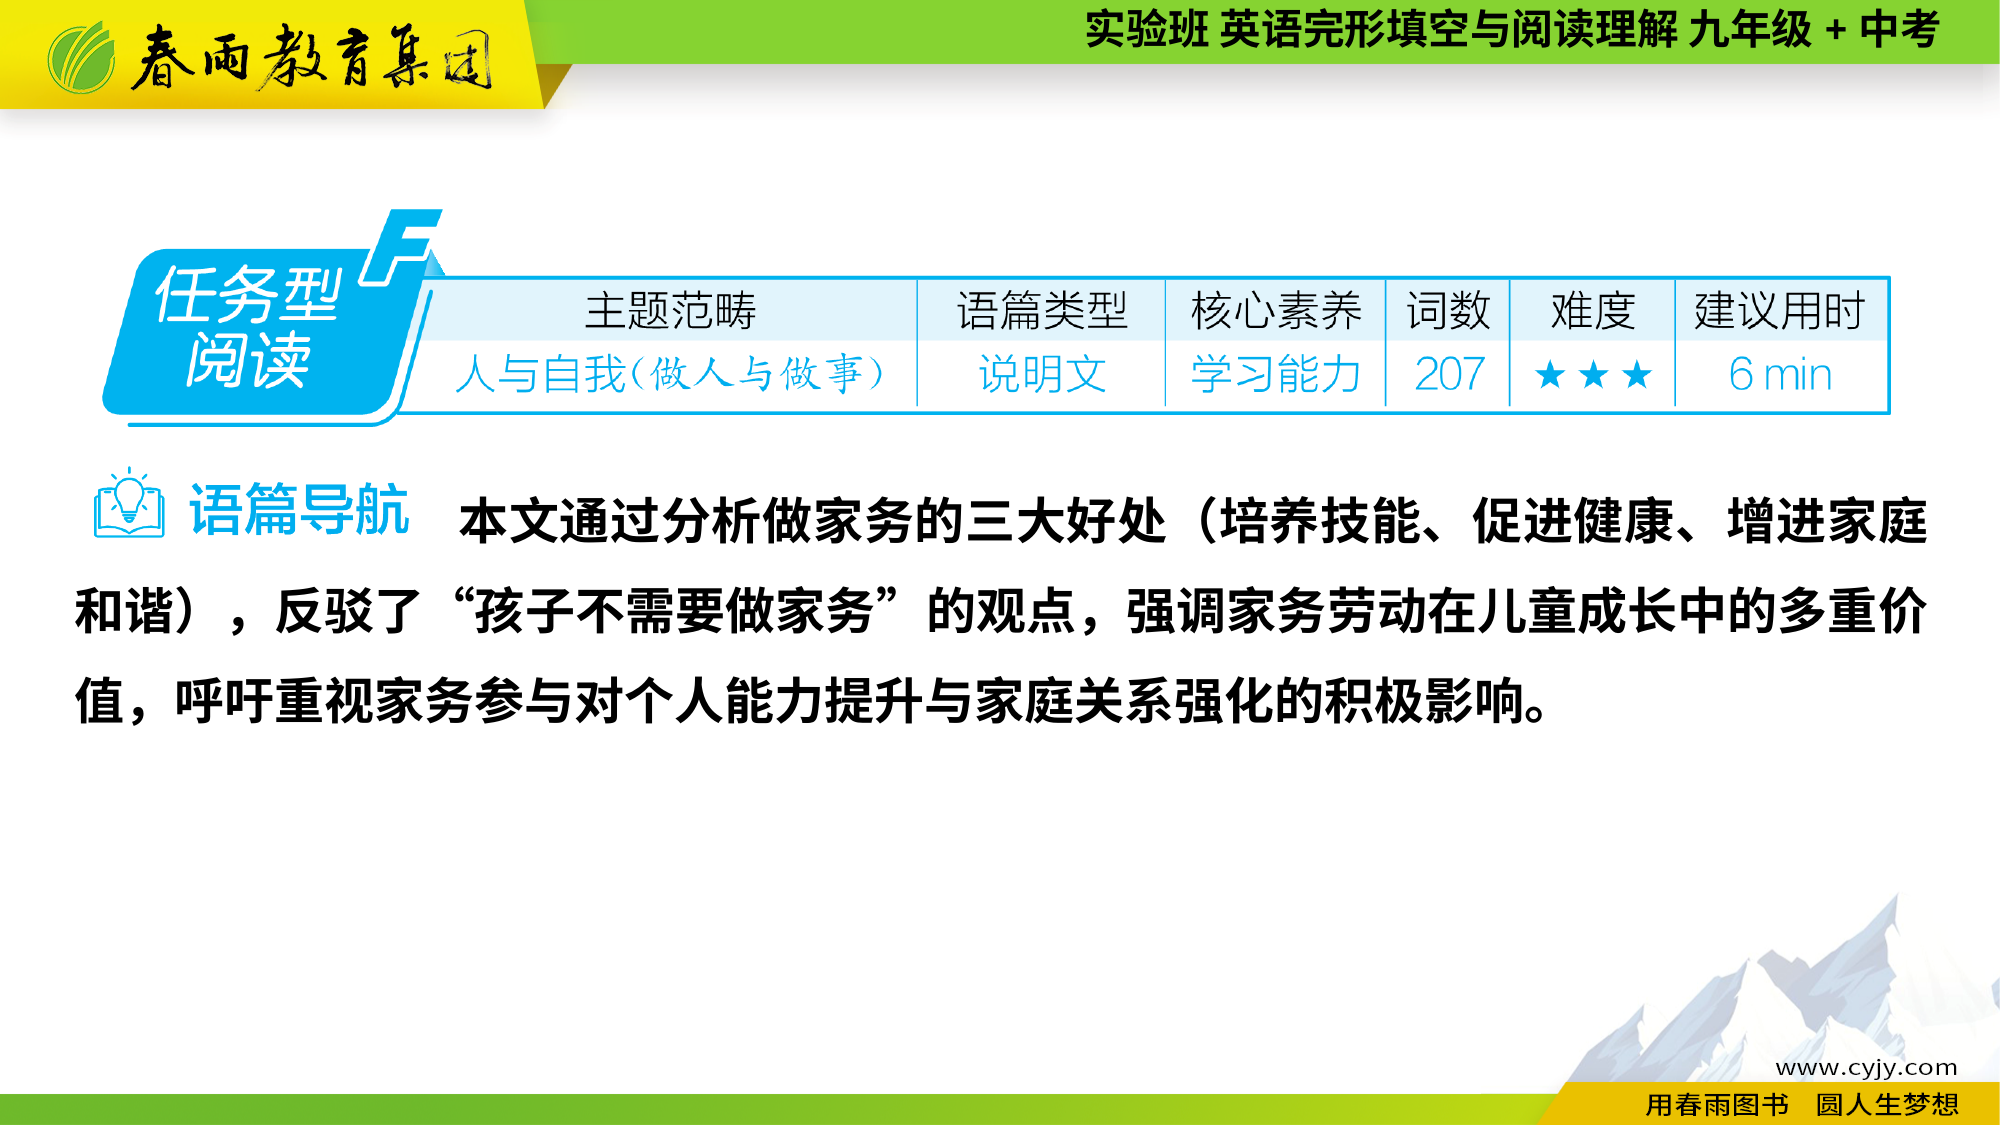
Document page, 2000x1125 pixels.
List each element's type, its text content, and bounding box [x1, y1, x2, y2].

list 本文通过分析做家务的三大好处（培养技能、促进健康、增进家庭和谐），反驳了“孩子不需要做家务”的观点，强调家务劳动在儿童成长中的多重价值，呼吁重视家务参与对个人能力提升与家庭关系强化的积极影响。 [59, 451, 1944, 728]
picture [0, 0, 2000, 1125]
